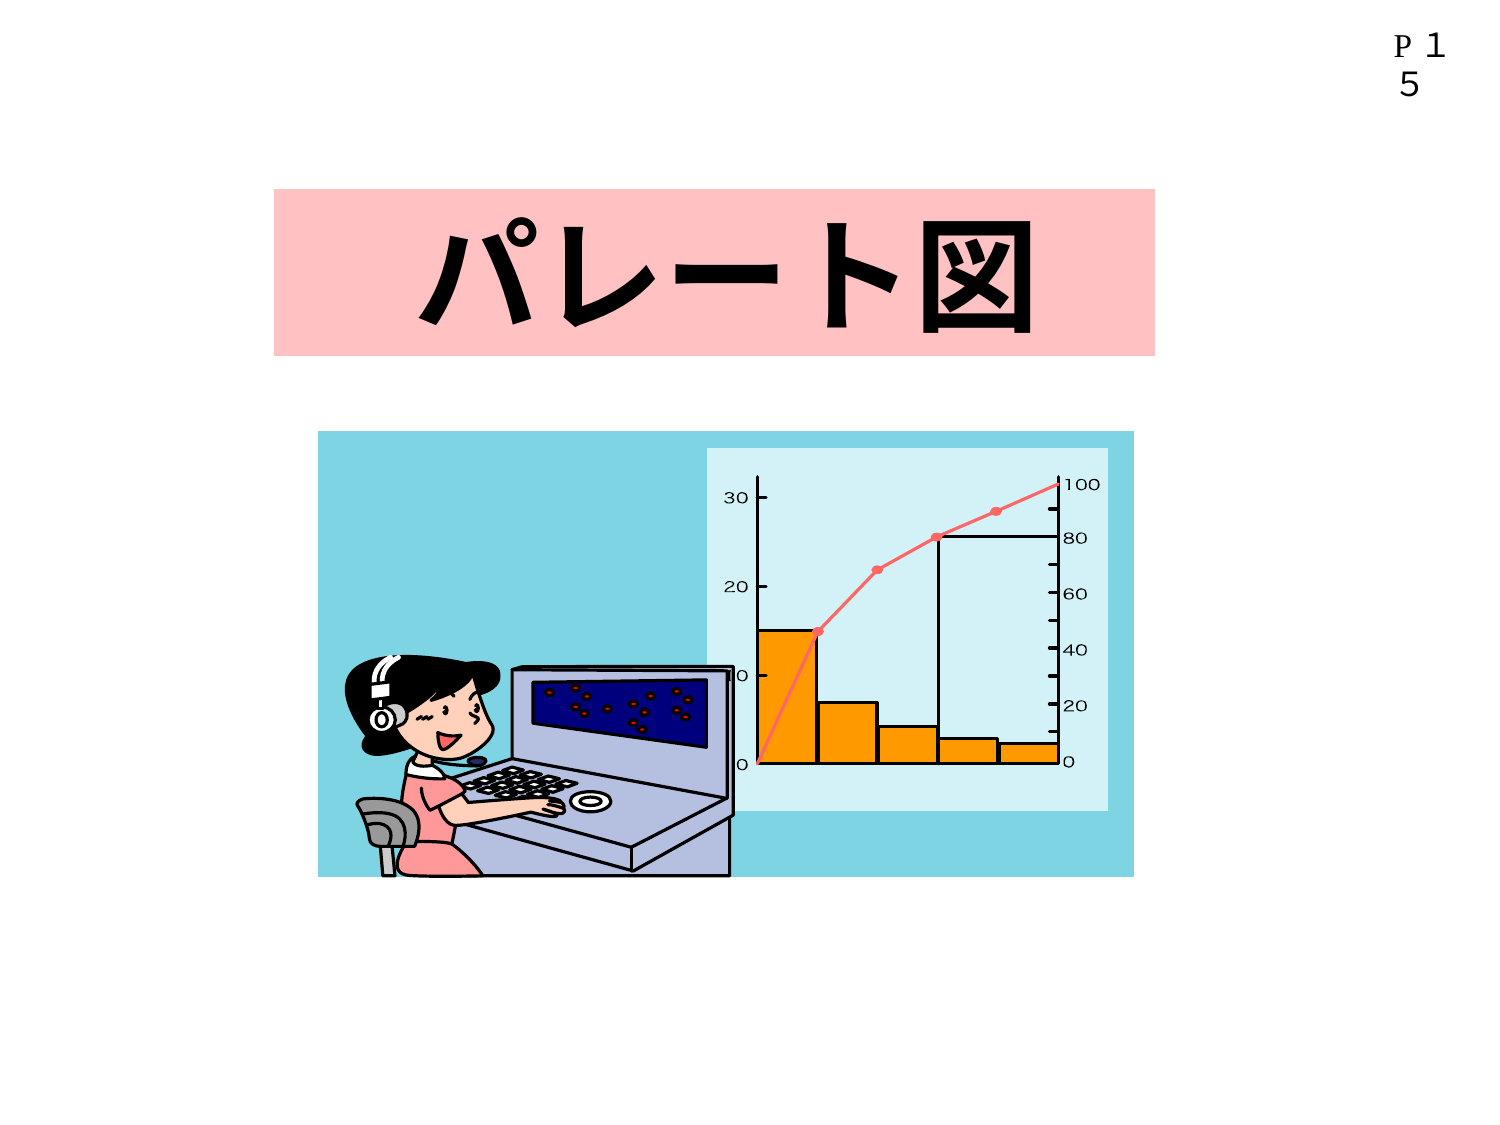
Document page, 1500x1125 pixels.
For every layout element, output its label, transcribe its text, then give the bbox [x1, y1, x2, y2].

text_box パレート図 [274, 190, 1154, 355]
picture [316, 429, 1136, 880]
text_box P１５ [1378, 16, 1500, 111]
